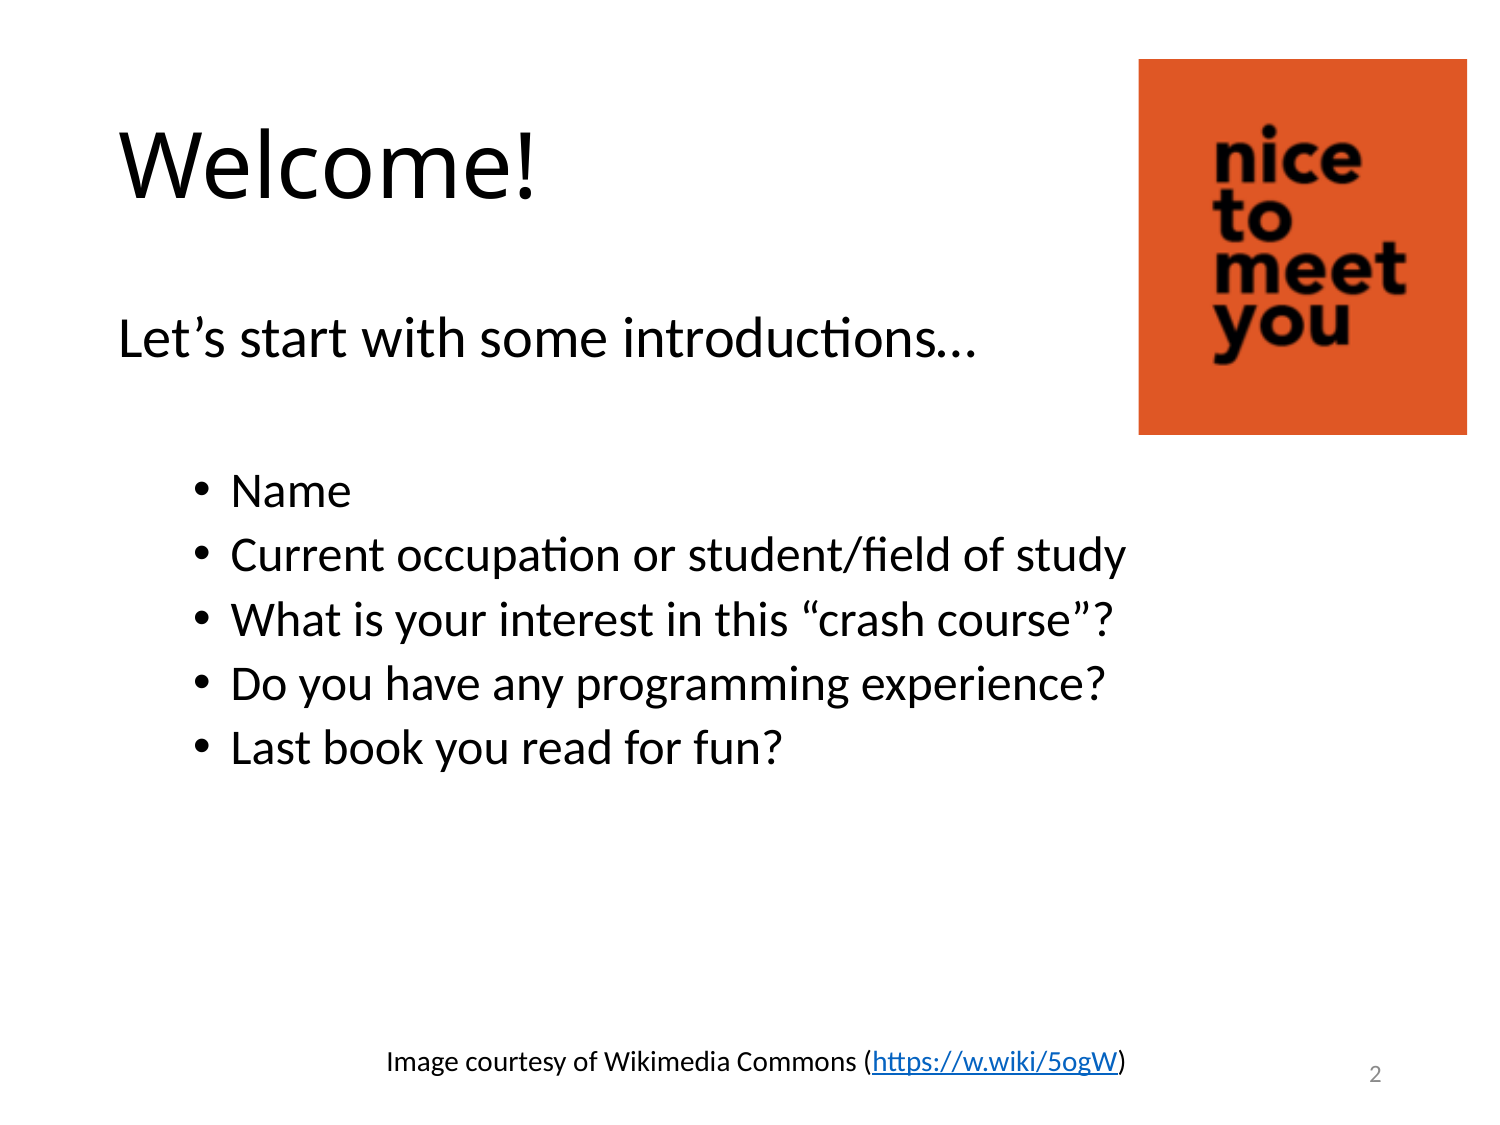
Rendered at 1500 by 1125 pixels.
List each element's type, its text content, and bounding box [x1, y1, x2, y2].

list Let’s start with some introductions… Name Current occupation or student/field of study What is your interest in this “crash course”? Do you have any programming experience? Last book you read for fun? [103, 299, 1397, 1014]
title Welcome! [103, 59, 1138, 278]
slide_number 2 [1059, 1042, 1397, 1103]
picture [1138, 59, 1468, 435]
text_box Image courtesy of Wikimedia Commons (https://w.wiki/5ogW) [371, 1034, 1142, 1085]
